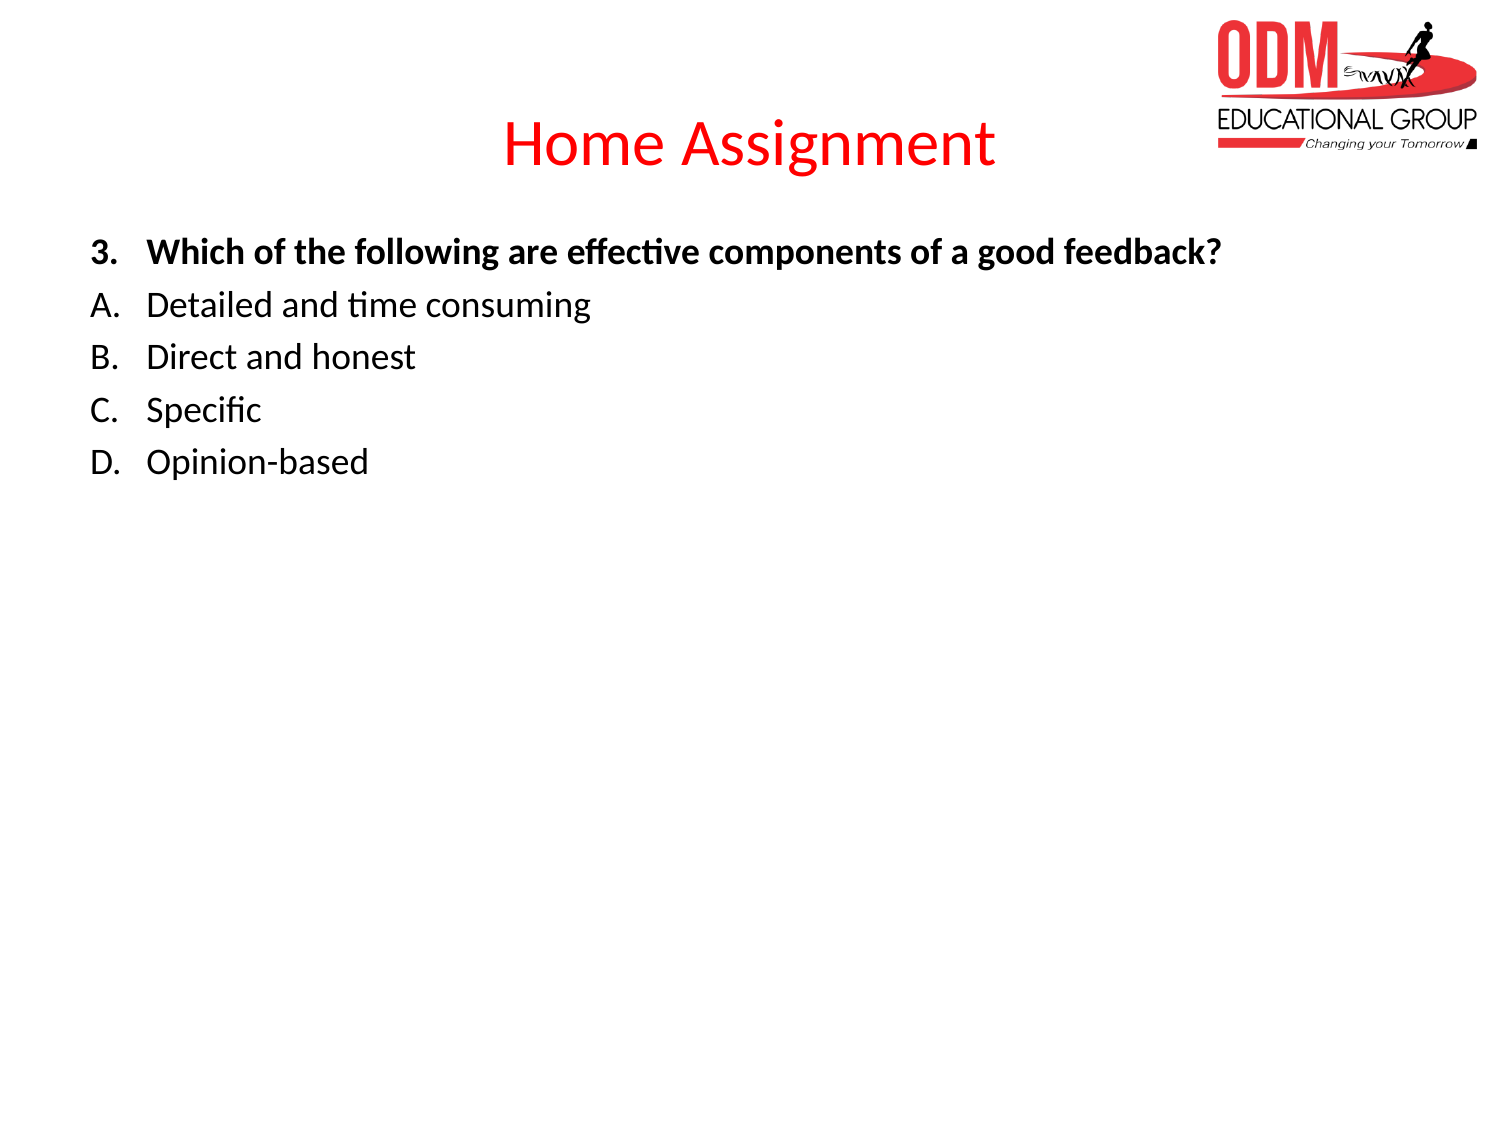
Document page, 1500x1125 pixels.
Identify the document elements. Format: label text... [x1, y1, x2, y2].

picture [1217, 20, 1478, 150]
title Home Assignment [75, 45, 1425, 219]
list Which of the following are effective components of a good feedback? Detailed and time consuming Direct and honest Specific Opinion-based [75, 219, 1425, 1005]
